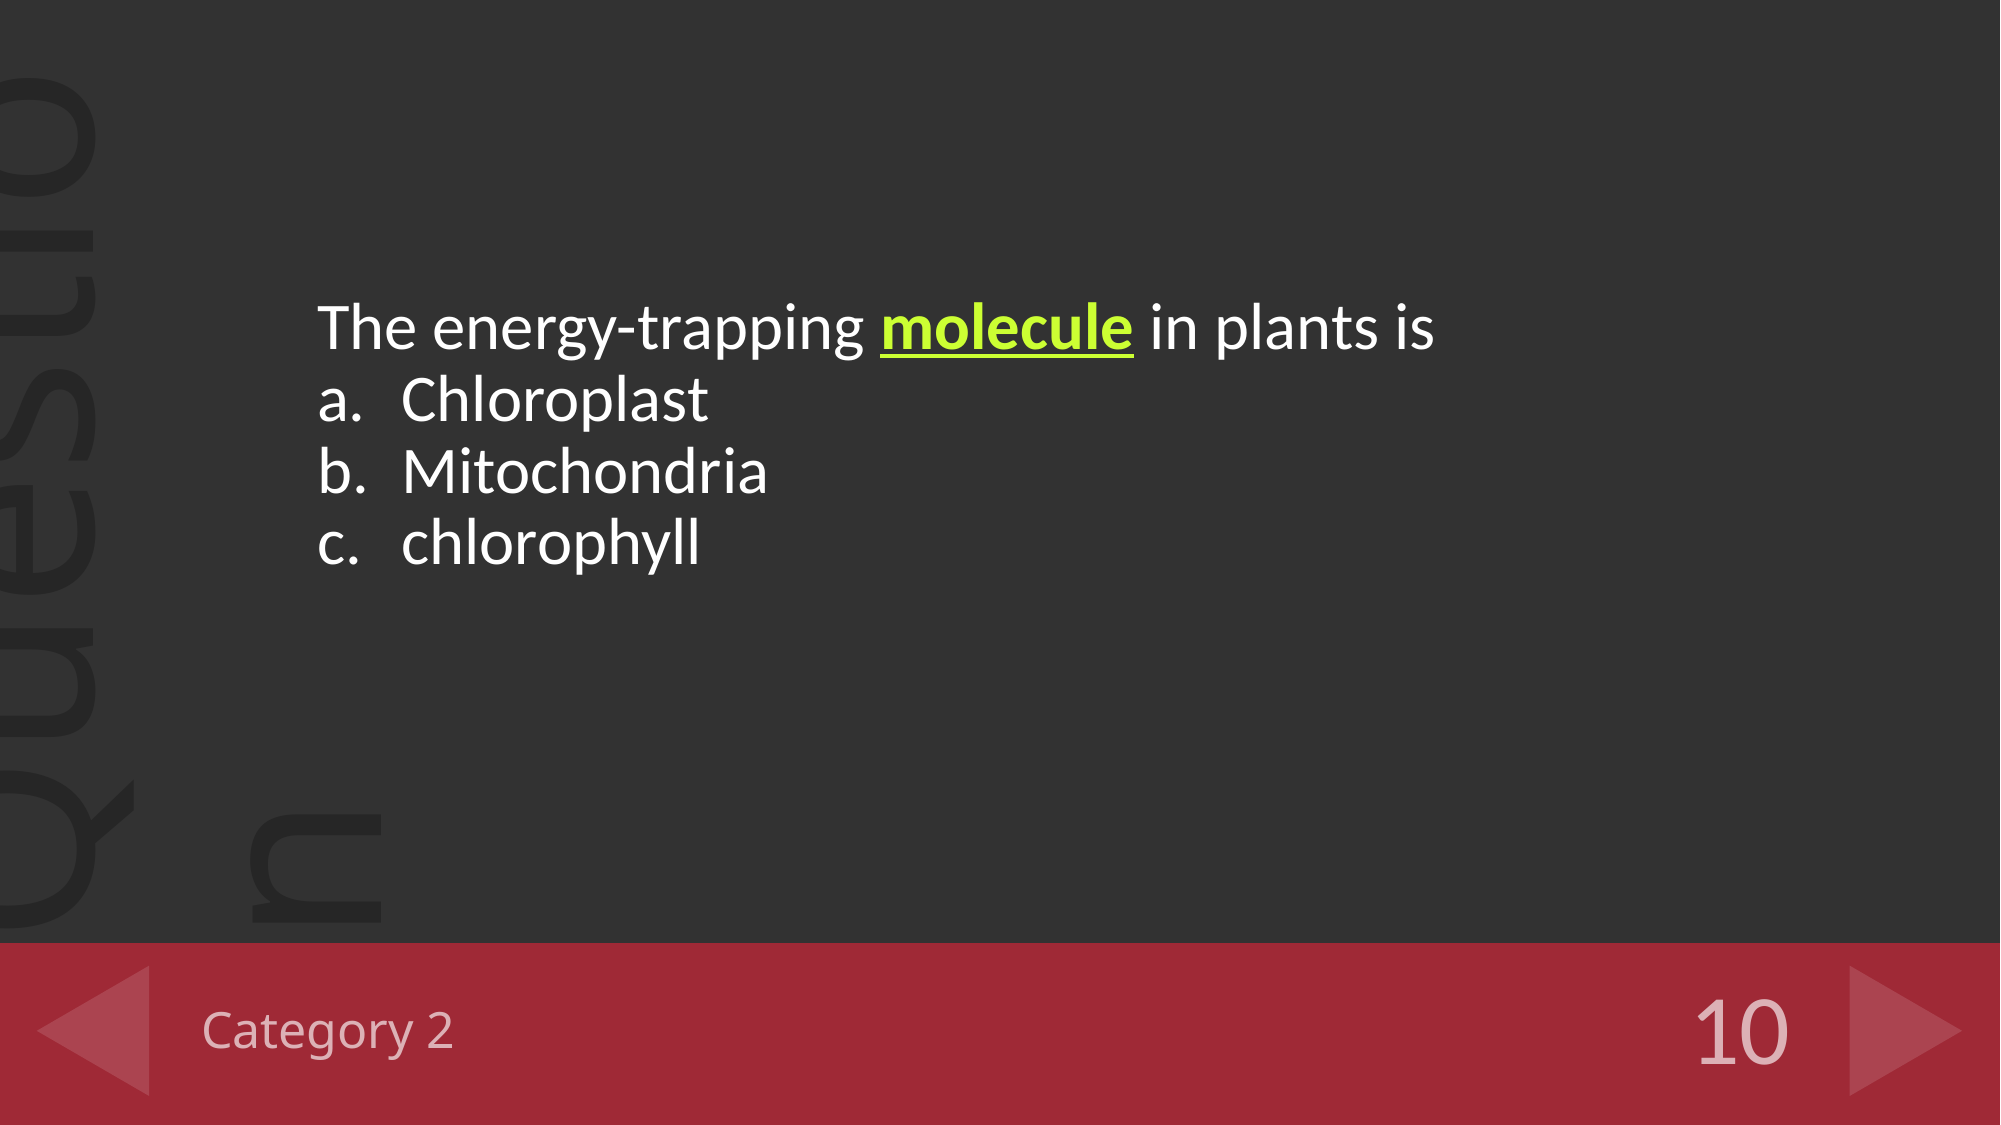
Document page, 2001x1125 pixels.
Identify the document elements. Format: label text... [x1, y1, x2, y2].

list 10 [1494, 967, 1806, 1097]
title Category 2 [185, 967, 1494, 1097]
list The energy-trapping molecule in plants is Chloroplast Mitochondria chlorophyll [302, 307, 1760, 636]
